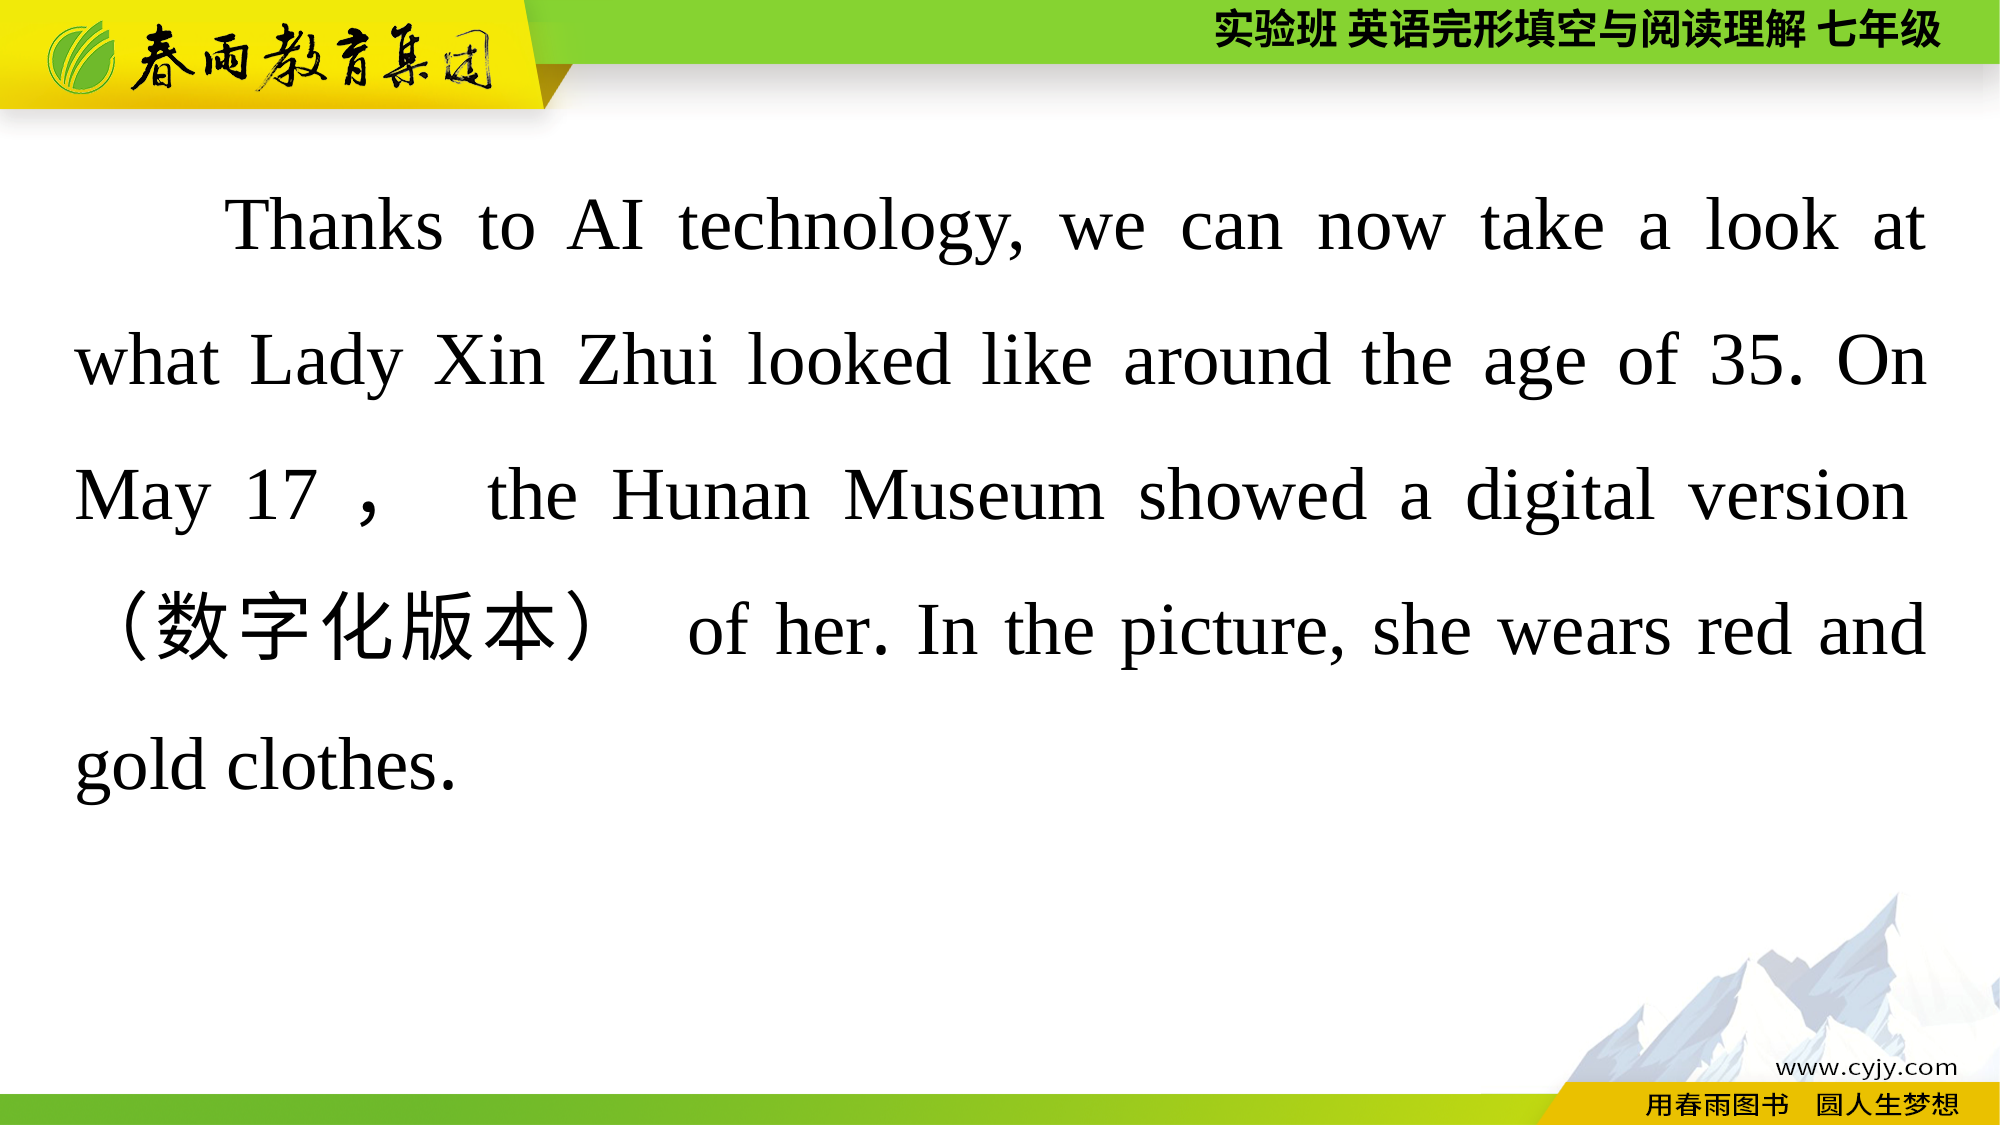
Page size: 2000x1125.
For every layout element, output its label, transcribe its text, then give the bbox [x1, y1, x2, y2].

picture [0, 0, 2000, 1125]
list Thanks to AI technology, we can now take a look at what Lady Xin Zhui looked like around the age of 35. On May 17， the Hunan Museum showed a digital version（数字化版本） of her. In the picture, she wears red and gold clothes. [59, 122, 1944, 802]
